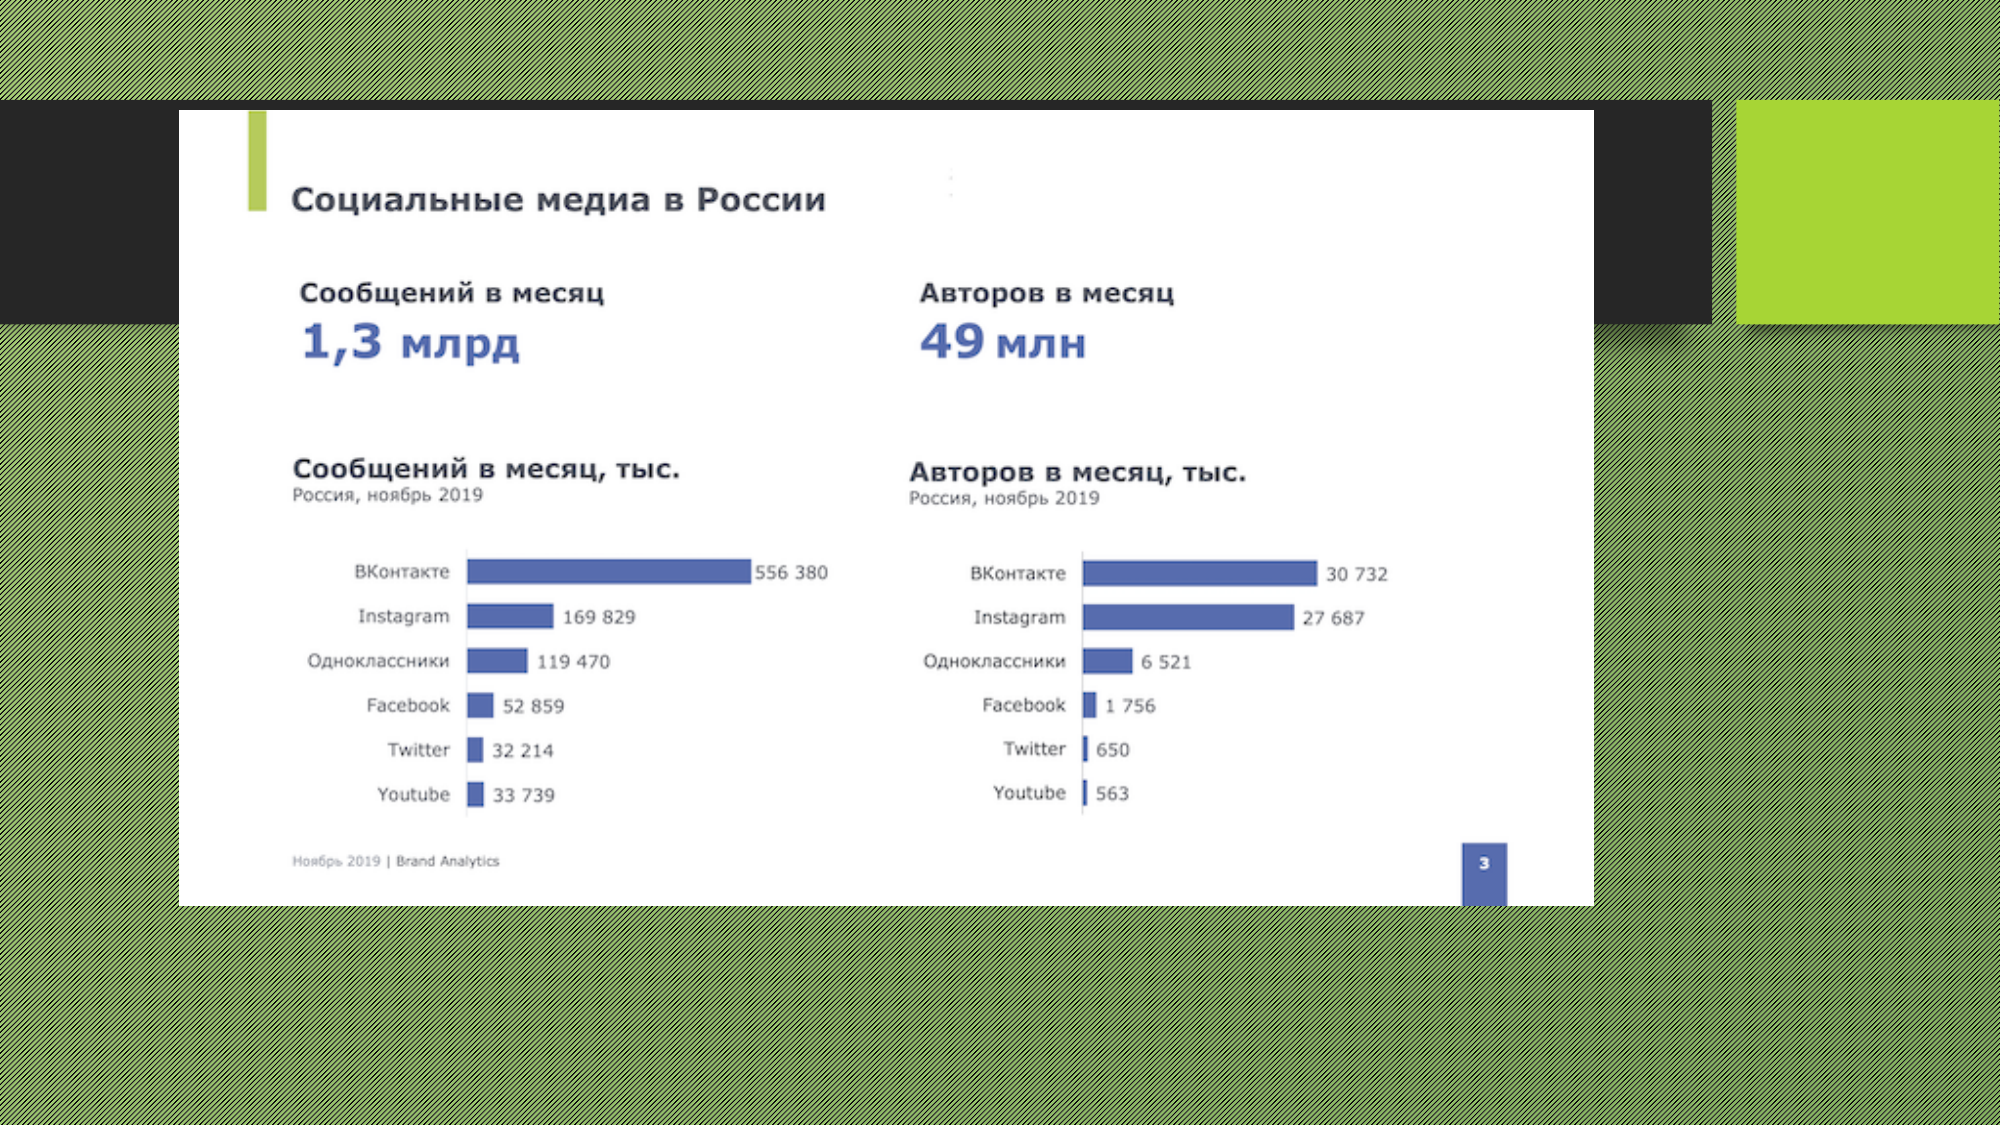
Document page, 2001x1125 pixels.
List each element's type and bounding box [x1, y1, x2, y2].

picture [0, 0, 2000, 1125]
list [179, 110, 1594, 906]
